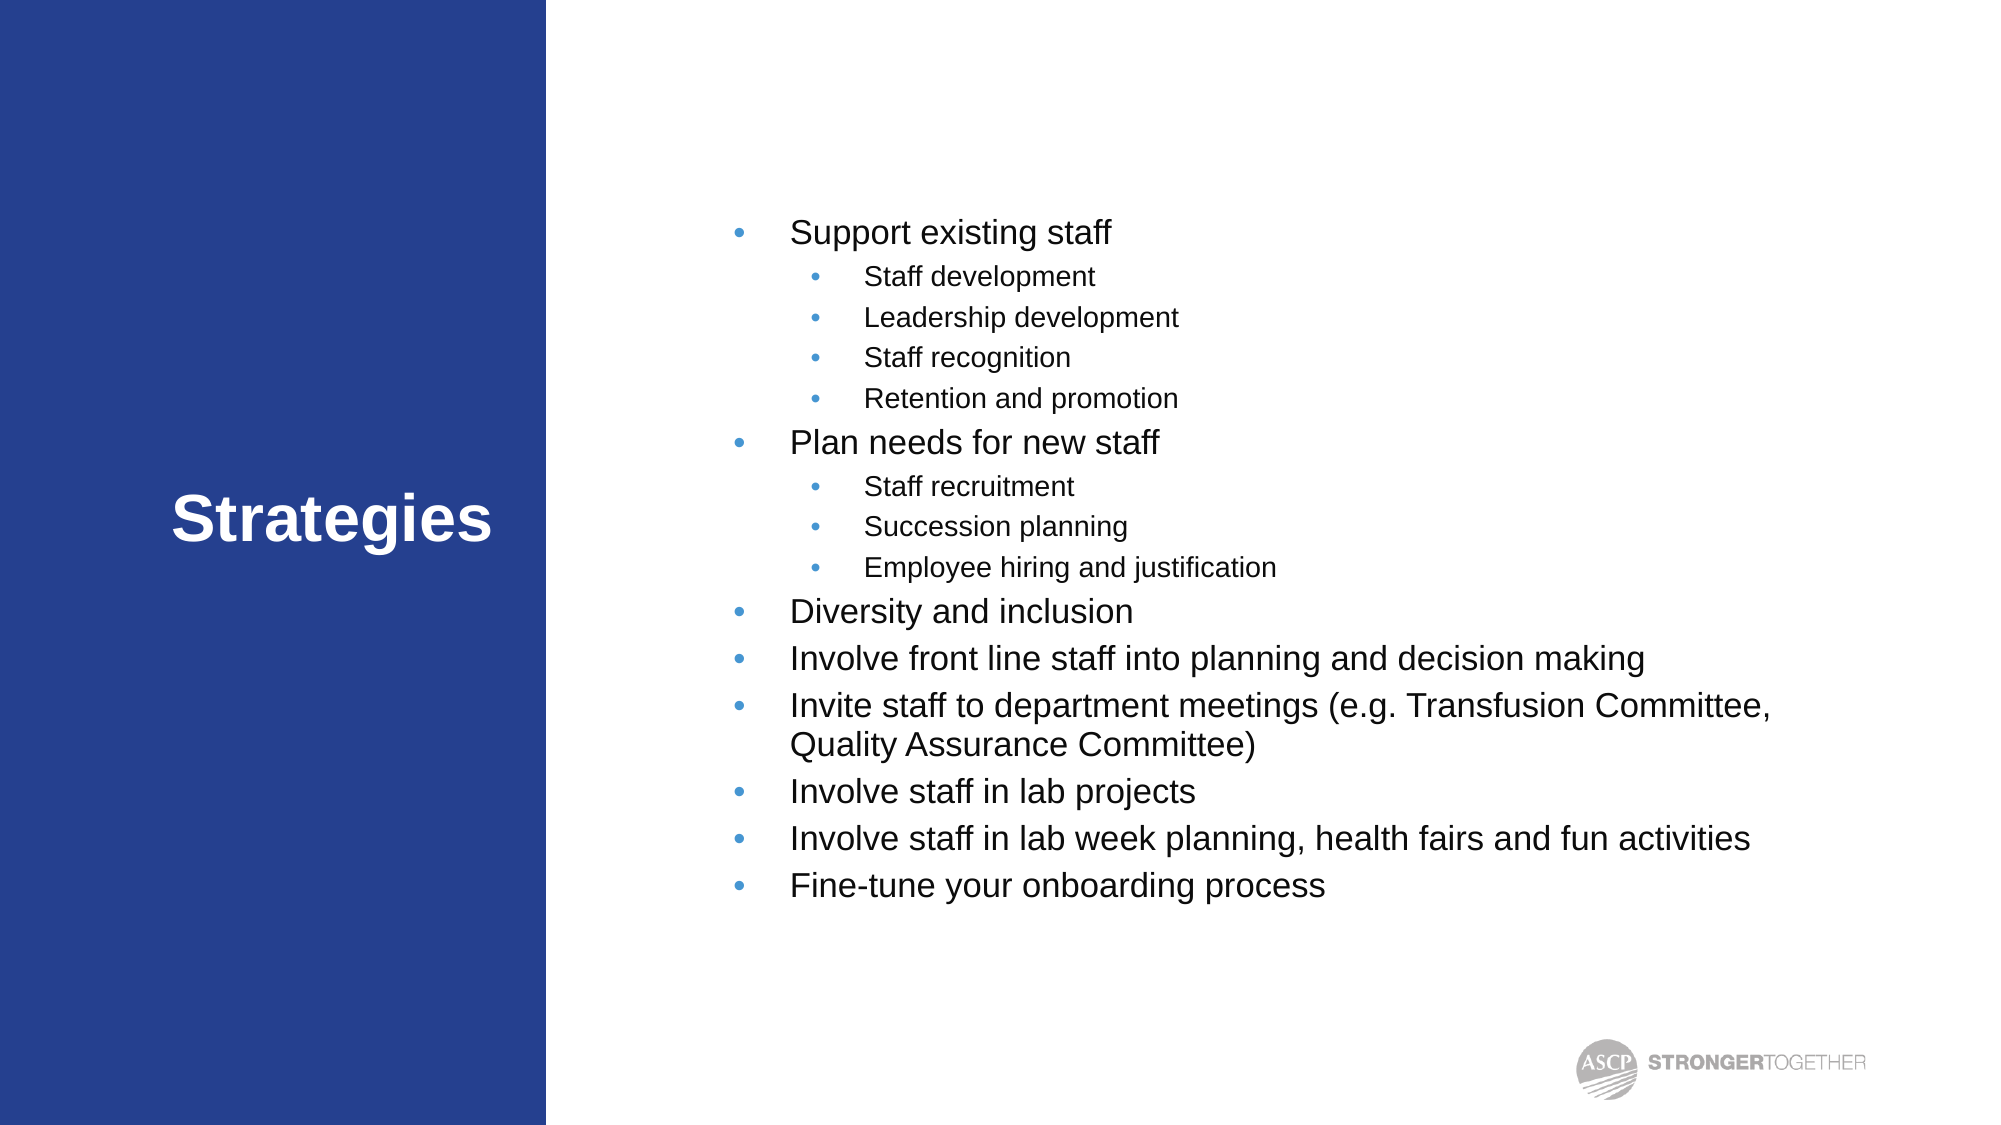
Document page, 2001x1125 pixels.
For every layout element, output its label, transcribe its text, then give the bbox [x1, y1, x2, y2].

title Strategies [37, 412, 509, 631]
picture [1576, 1039, 1866, 1100]
list Support existing staff Staff development Leadership development Staff recognition Retention and promotion Plan needs for new staff Staff recruitment Succession planning Employee hiring and justification Diversity and inclusion Involve front line staff into planning and decision making Invite staff to department meetings (e.g. Transfusion Committee, Quality Assurance Committee) Involve staff in lab projects Involve staff in lab week planning, health fairs and fun activities Fine-tune your onboarding process [701, 205, 1866, 920]
